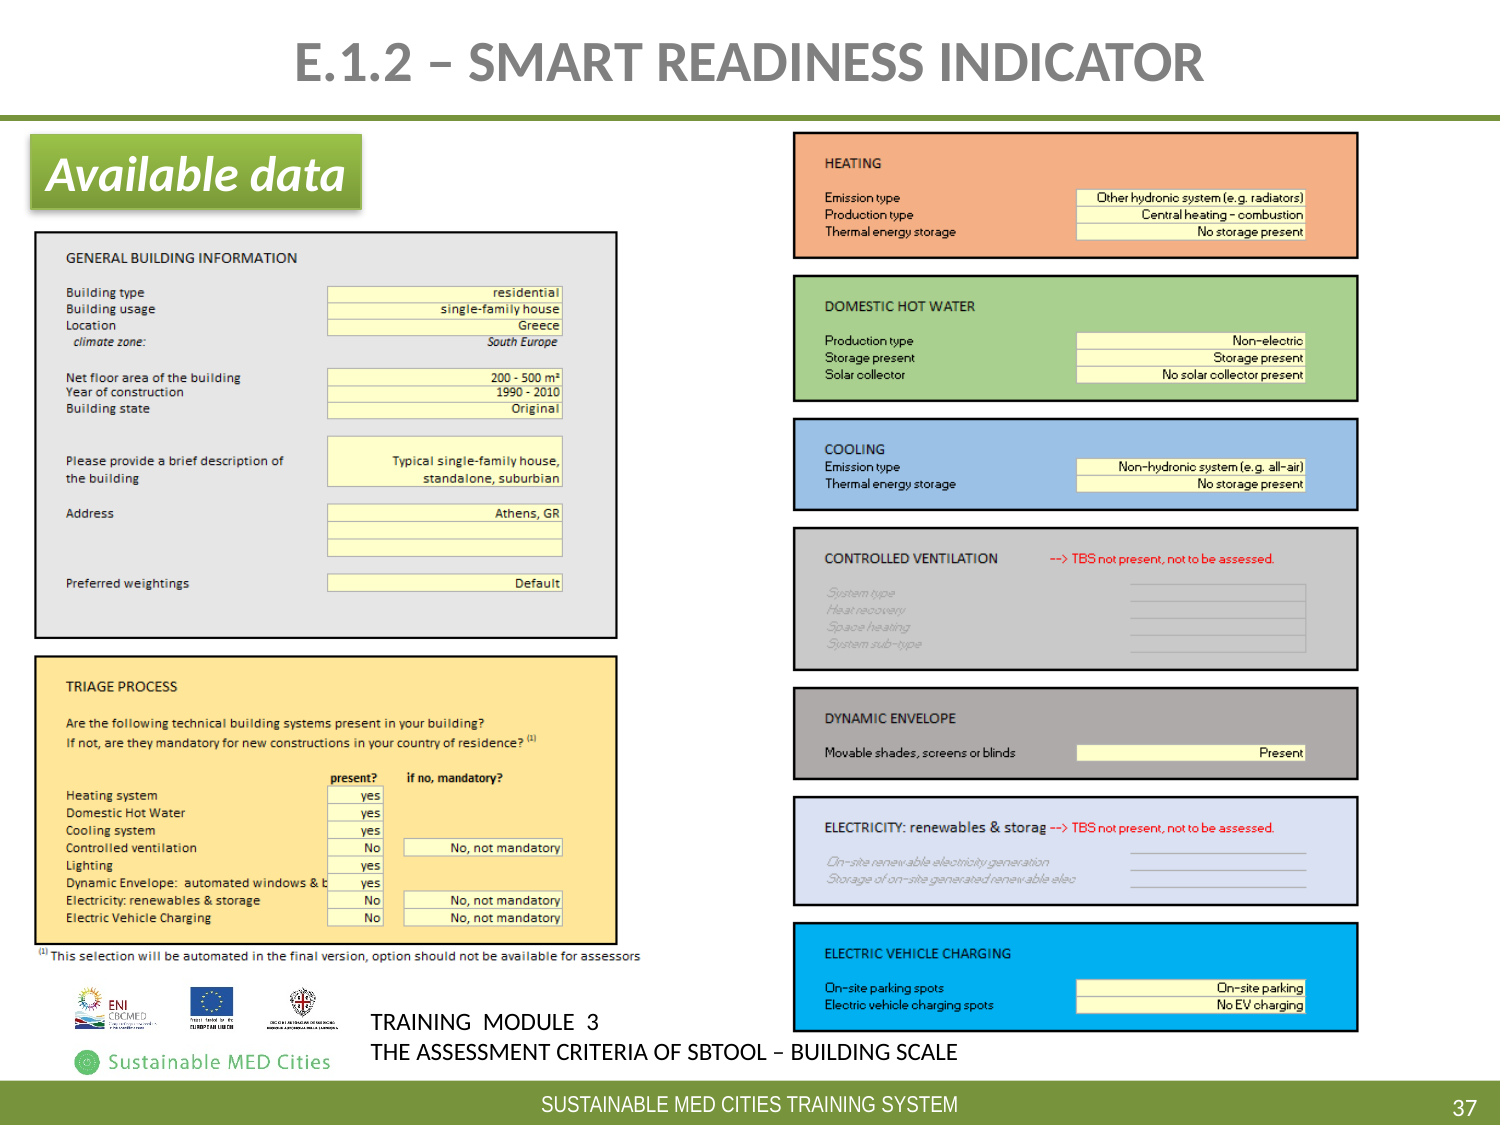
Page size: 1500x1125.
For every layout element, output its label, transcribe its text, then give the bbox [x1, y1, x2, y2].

picture [62, 978, 356, 1080]
title E.1.2 – SMART READINESS INDICATOR [0, 0, 1500, 117]
picture [787, 126, 1366, 1036]
picture [29, 228, 647, 967]
slide_number 37 [1142, 1076, 1493, 1125]
text_box Available data [30, 134, 362, 210]
